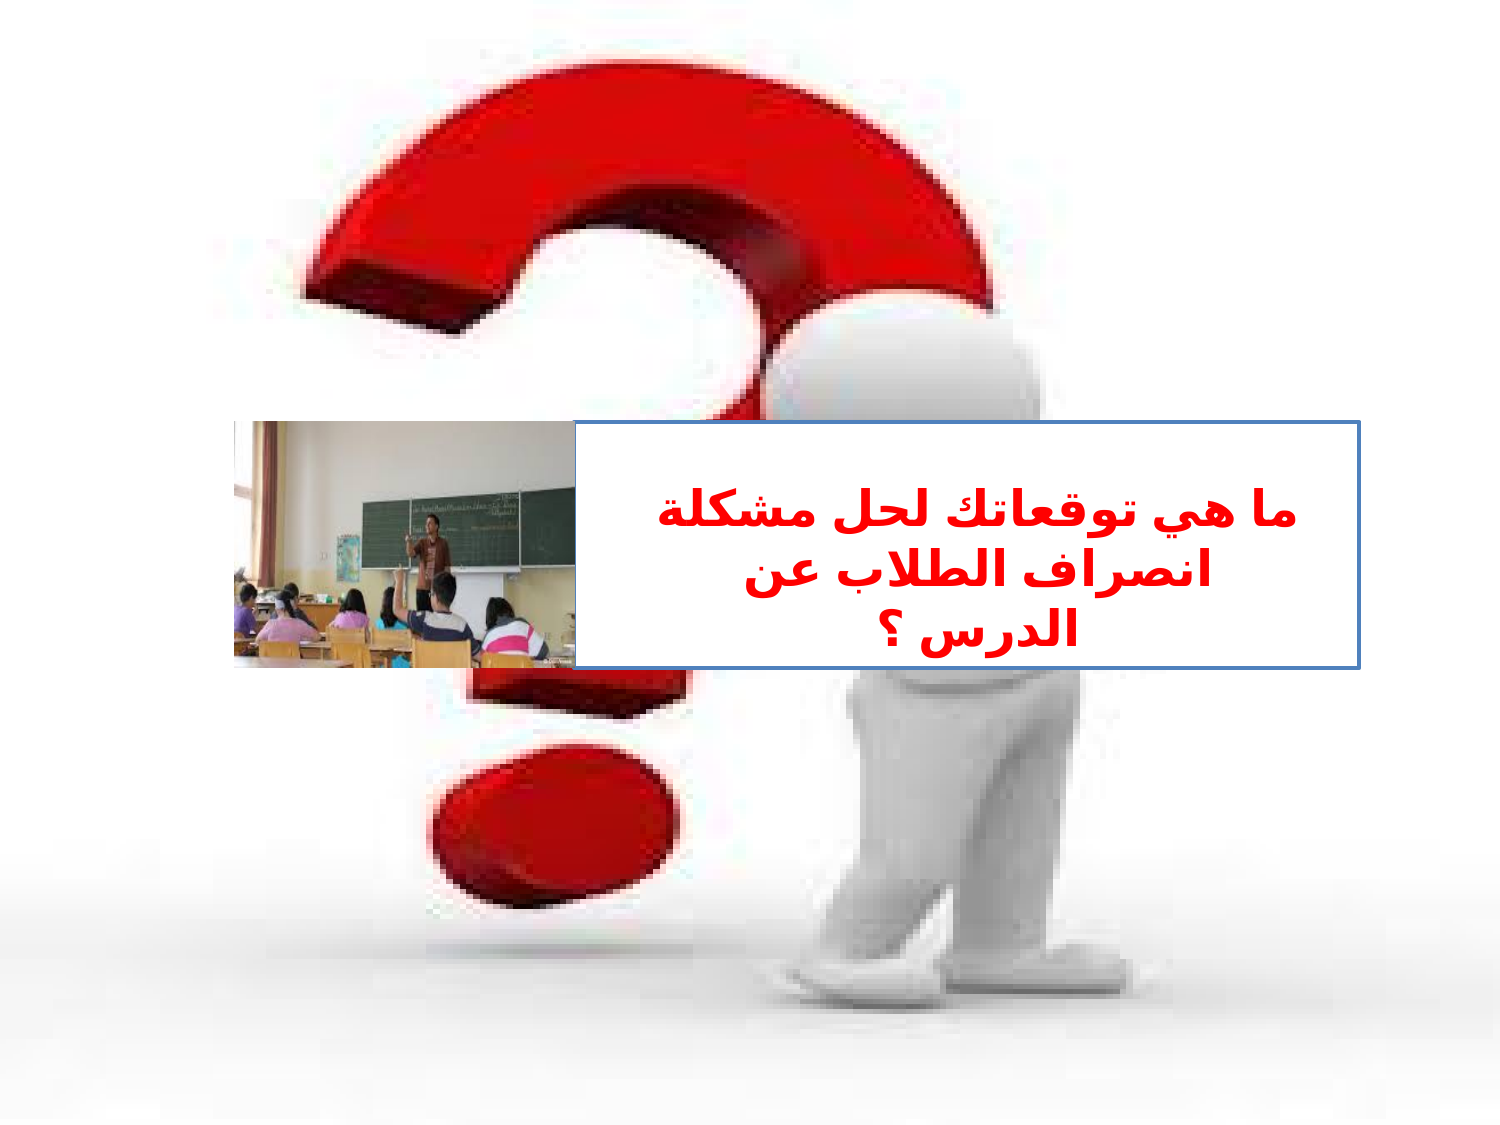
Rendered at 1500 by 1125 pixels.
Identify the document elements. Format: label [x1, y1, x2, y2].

list [0, 0, 1500, 1125]
picture [234, 421, 575, 669]
